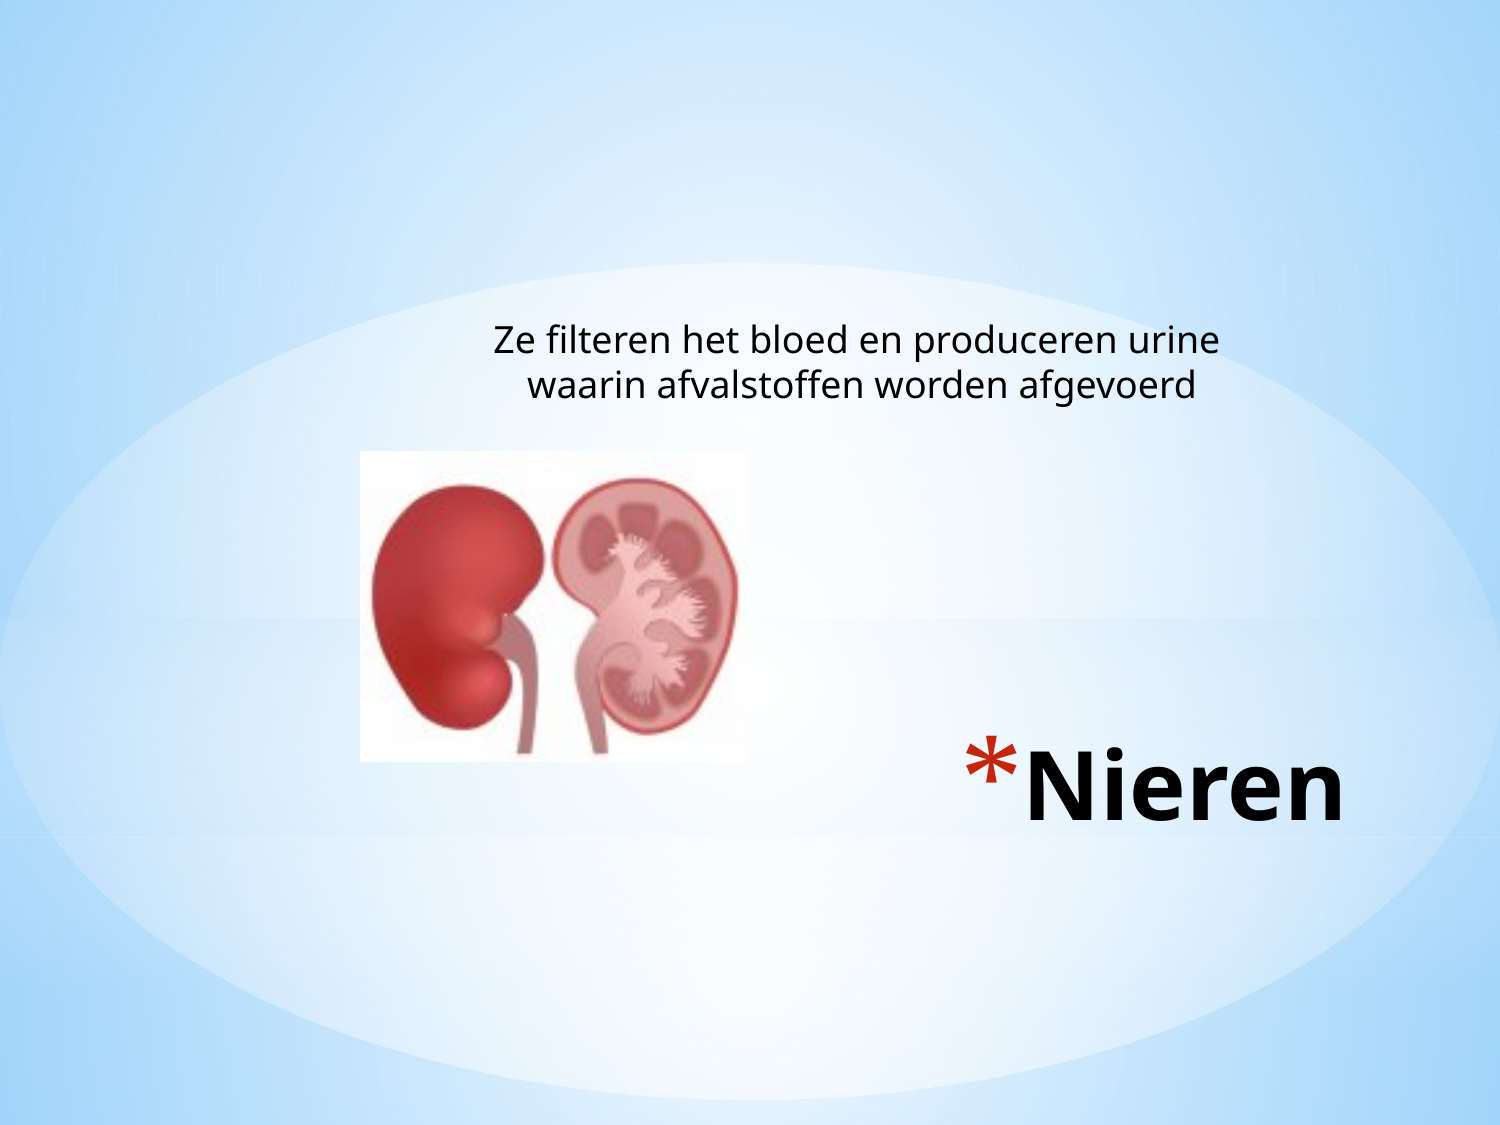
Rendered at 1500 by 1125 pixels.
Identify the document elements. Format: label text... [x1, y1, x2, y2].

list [359, 451, 749, 763]
title Nieren [294, 717, 1363, 905]
text_box Ze filteren het bloed en produceren urine waarin afvalstoffen worden afgevoerd [124, 308, 1500, 414]
